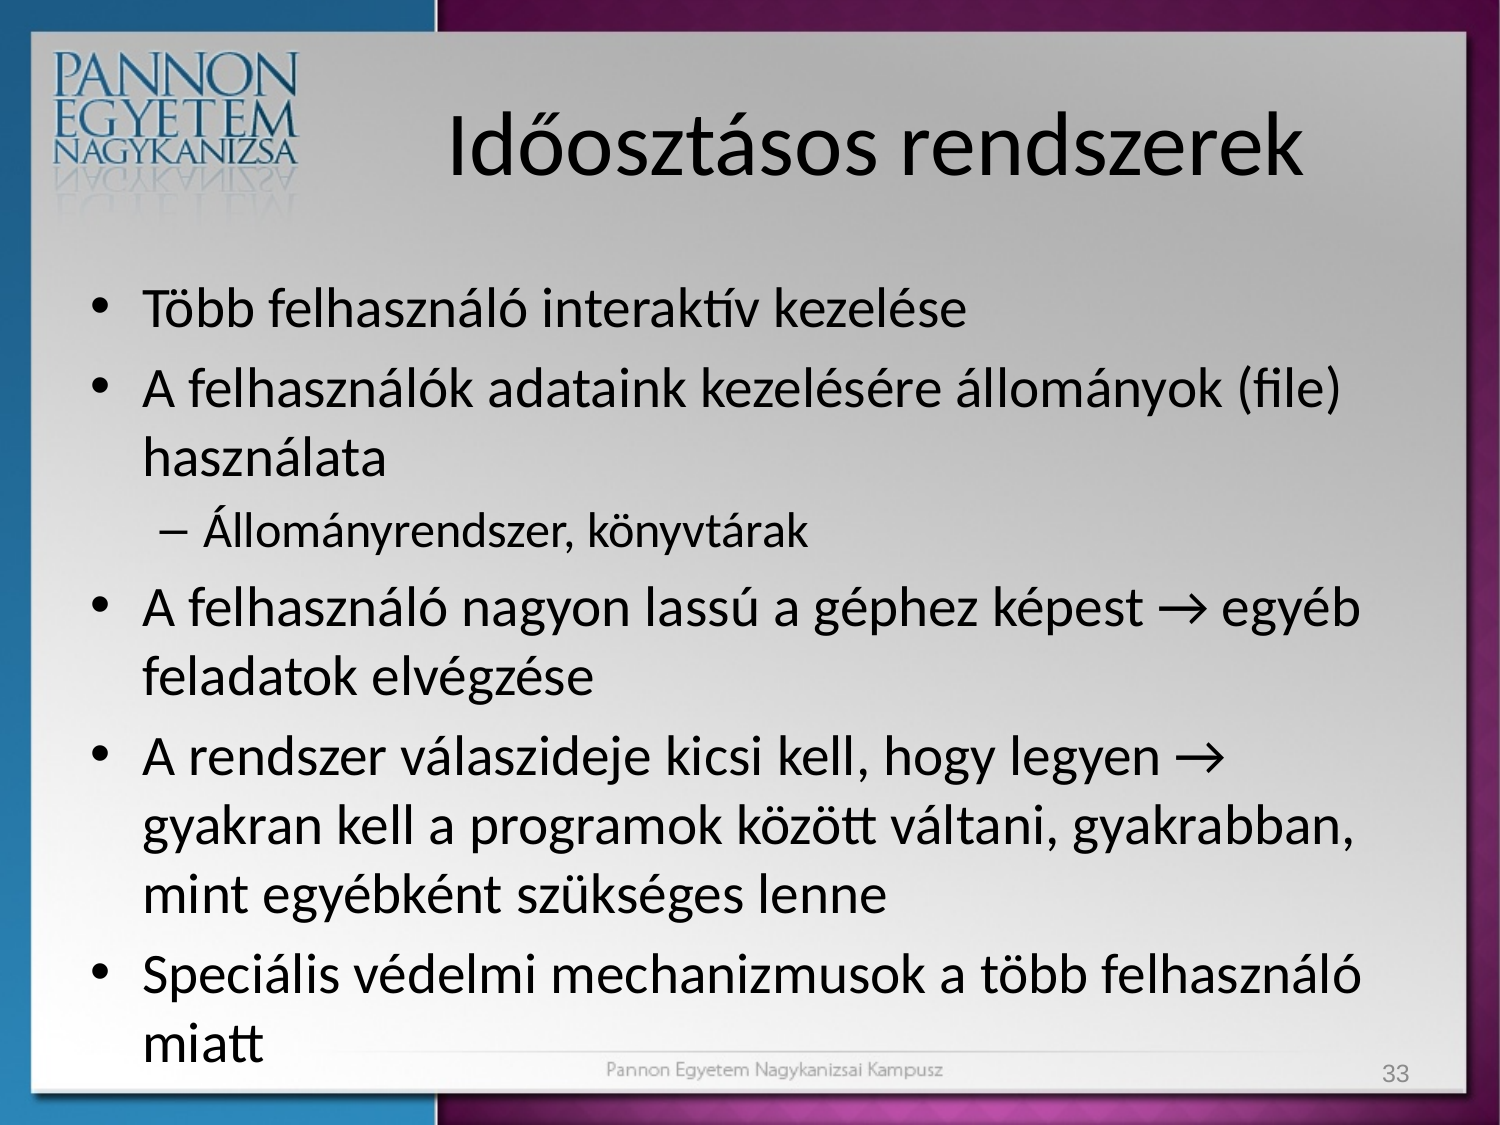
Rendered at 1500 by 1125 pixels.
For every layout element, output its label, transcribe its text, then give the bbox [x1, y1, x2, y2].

list Több felhasználó interaktív kezelése A felhasználók adataink kezelésére állományok (file) használata Állományrendszer, könyvtárak A felhasználó nagyon lassú a géphez képest → egyéb feladatok elvégzése A rendszer válaszideje kicsi kell, hogy legyen → gyakran kell a programok között váltani, gyakrabban, mint egyébként szükséges lenne Speciális védelmi mechanizmusok a több felhasználó miatt [75, 262, 1425, 1088]
picture [0, 0, 1500, 1125]
title Időosztásos rendszerek [328, 45, 1425, 233]
slide_number 33 [1074, 1042, 1425, 1103]
